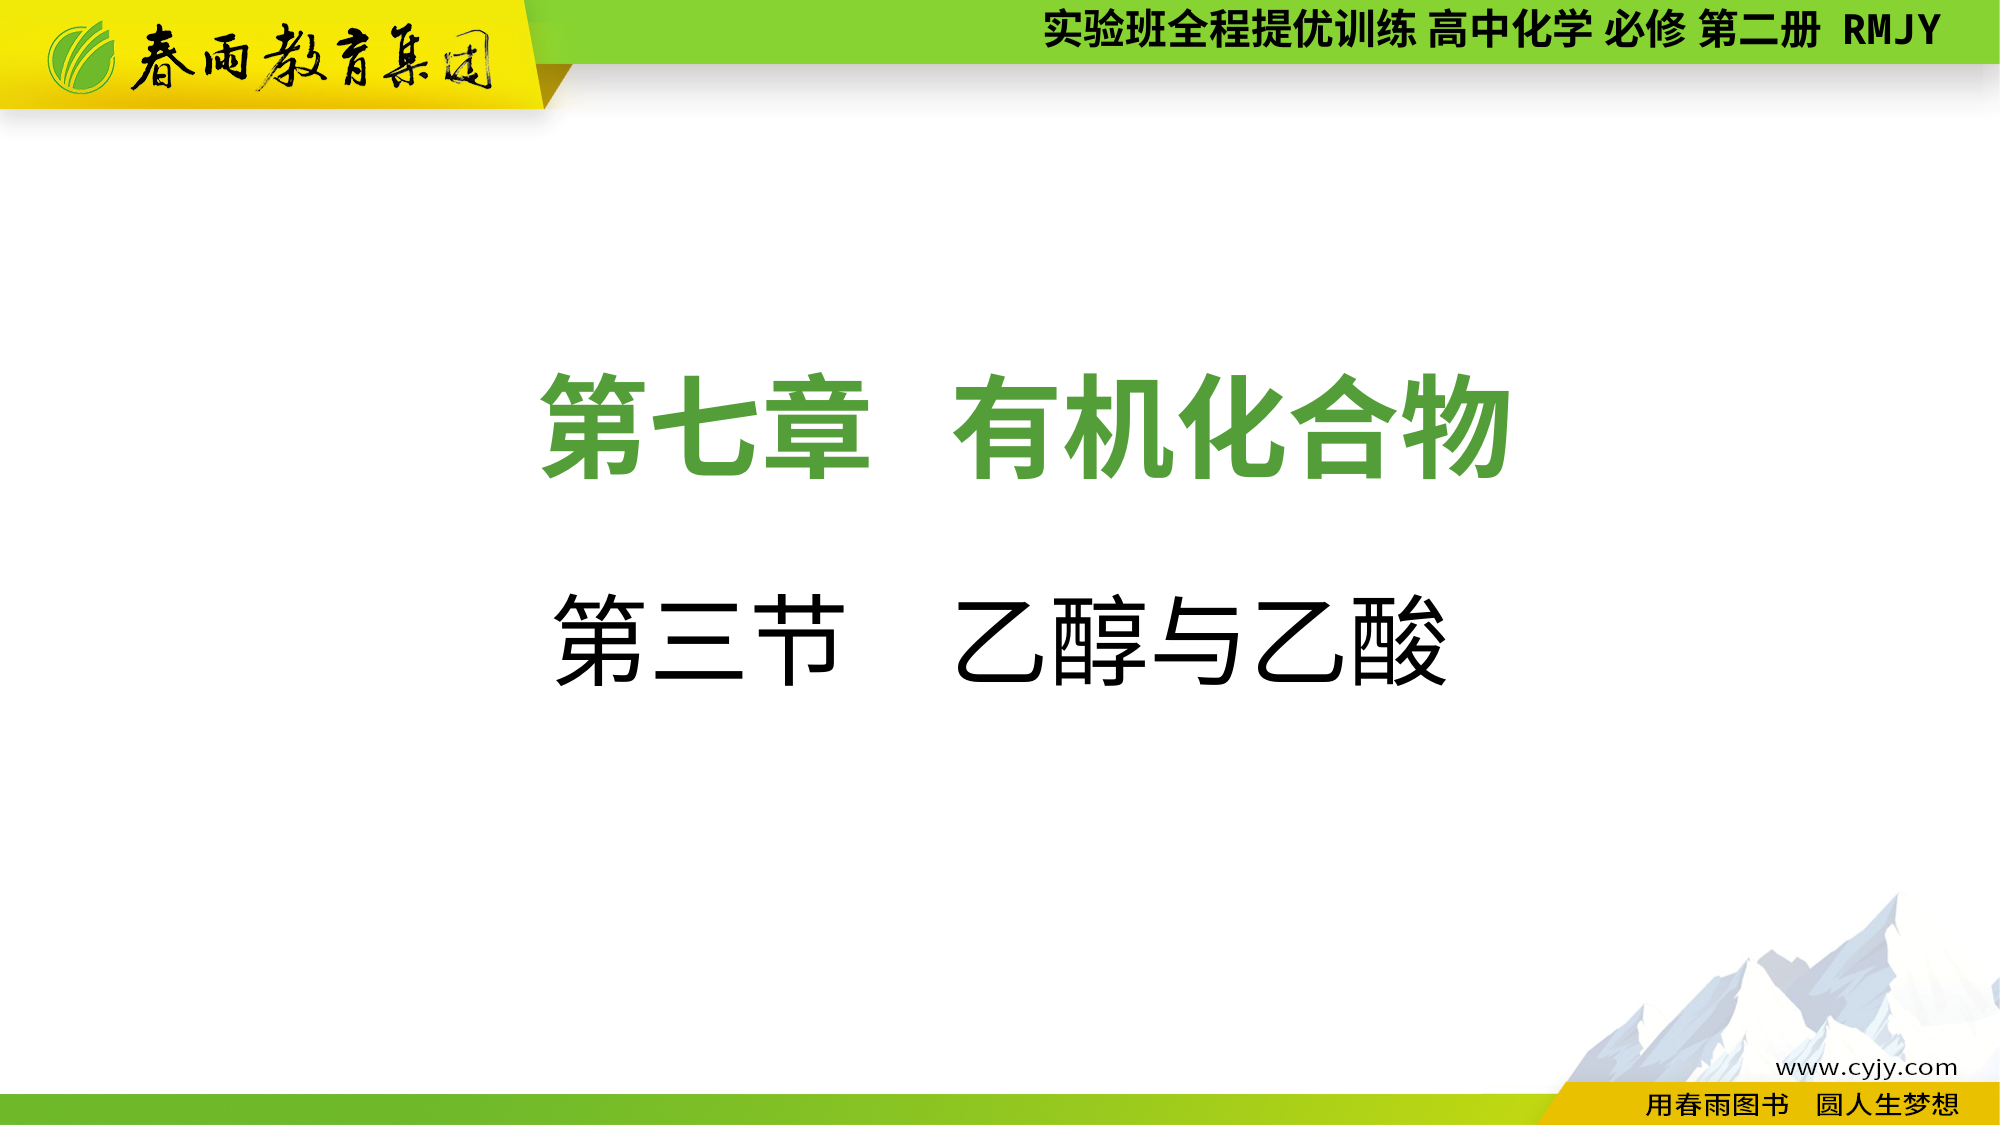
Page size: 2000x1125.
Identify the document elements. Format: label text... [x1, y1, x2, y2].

text_box 第七章 有机化合物 [54, 282, 1946, 500]
text_box 第三节 乙醇与乙酸 [54, 511, 1946, 706]
picture [0, 0, 2000, 1125]
